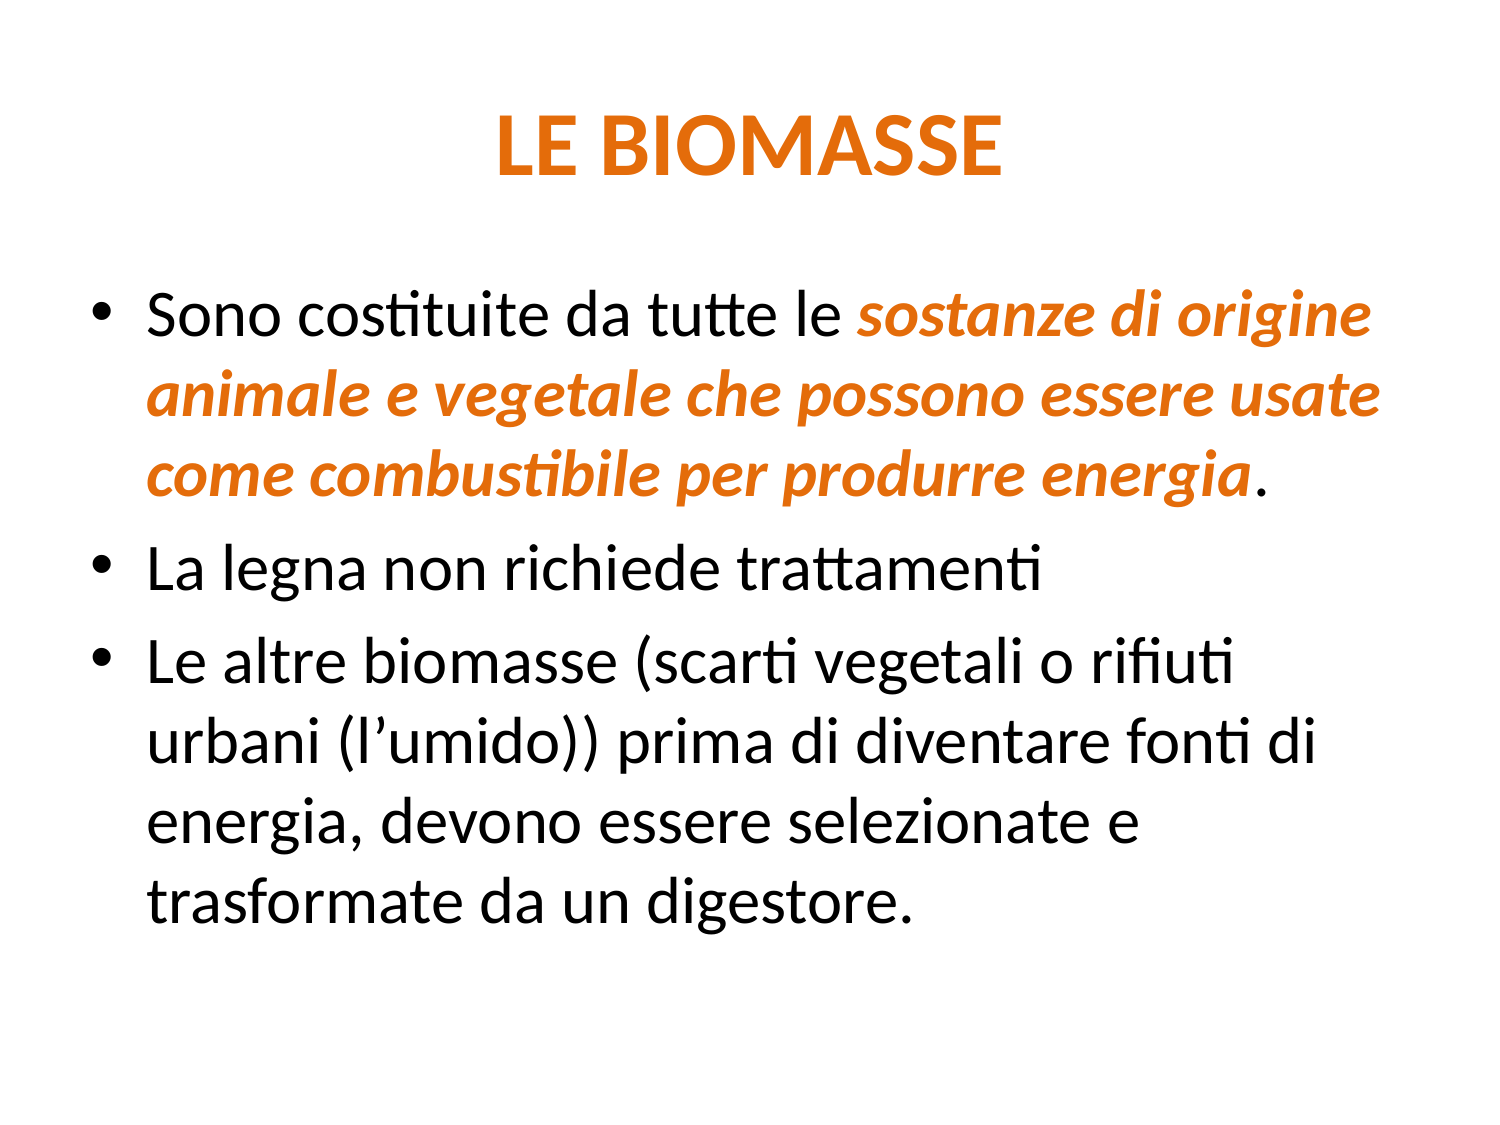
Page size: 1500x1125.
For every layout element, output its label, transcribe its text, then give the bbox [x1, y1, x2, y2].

title LE BIOMASSE [75, 45, 1425, 233]
list Sono costituite da tutte le sostanze di origine animale e vegetale che possono essere usate come combustibile per produrre energia. La legna non richiede trattamenti Le altre biomasse (scarti vegetali o rifiuti urbani (l’umido)) prima di diventare fonti di energia, devono essere selezionate e trasformate da un digestore. [75, 262, 1425, 1005]
